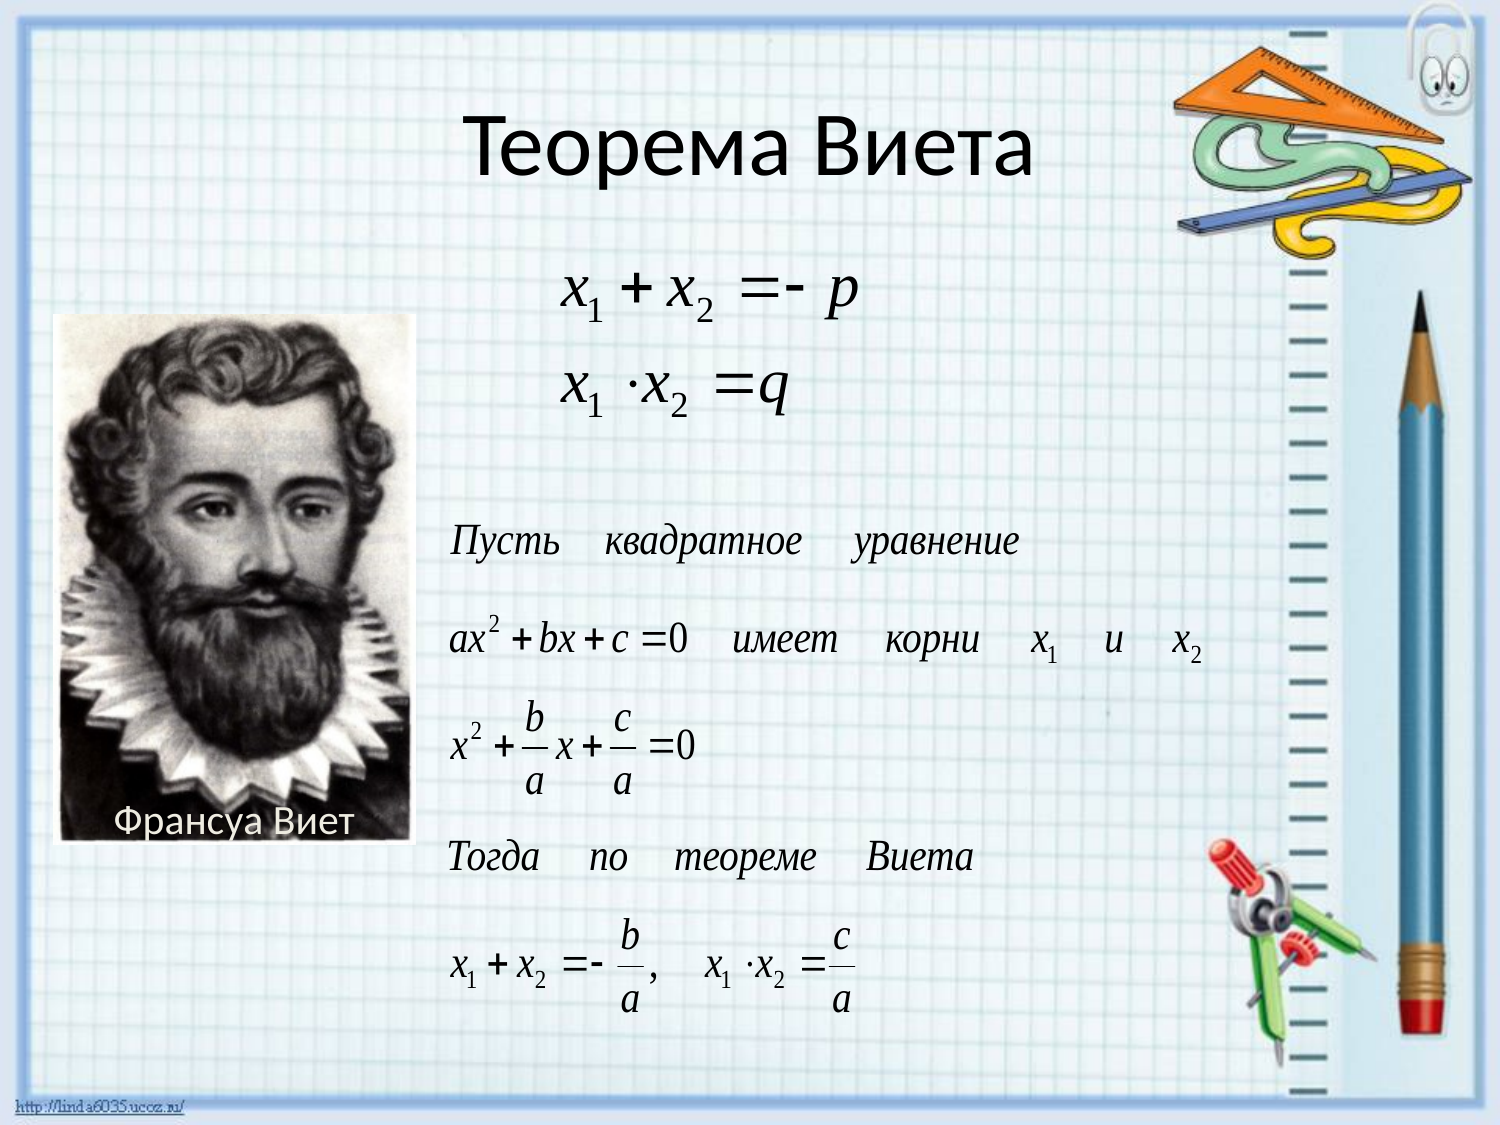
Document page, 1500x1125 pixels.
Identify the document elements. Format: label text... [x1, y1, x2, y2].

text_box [548, 243, 875, 433]
picture [0, 0, 1500, 1125]
title Теорема Виета [75, 45, 1425, 233]
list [52, 314, 416, 846]
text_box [442, 491, 1214, 1024]
